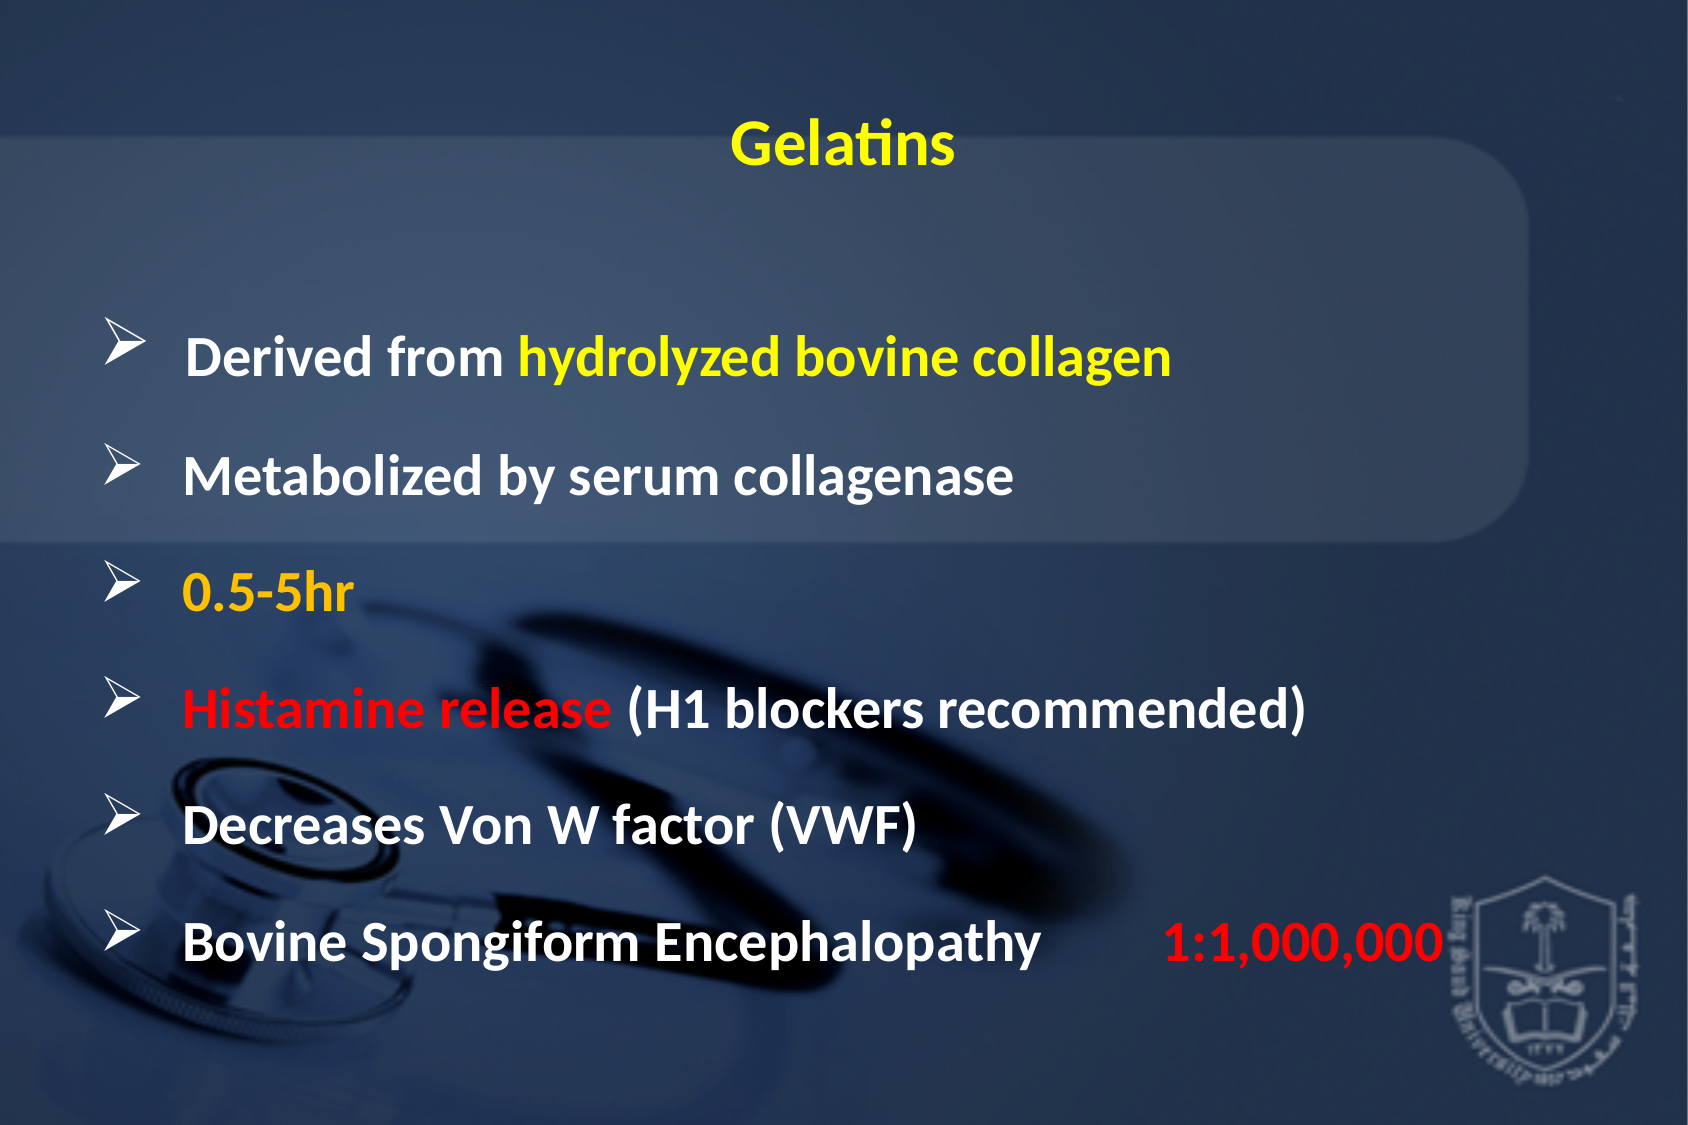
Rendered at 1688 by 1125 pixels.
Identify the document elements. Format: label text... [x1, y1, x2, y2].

picture [0, 0, 1688, 1125]
title Gelatins [84, 45, 1604, 233]
list Derived from hydrolyzed bovine collagen Metabolized by serum collagenase 0.5-5hr Histamine release (H1 blockers recommended) Decreases Von W factor (VWF) Bovine Spongiform Encephalopathy 1:1,000,000 [84, 262, 1604, 1005]
